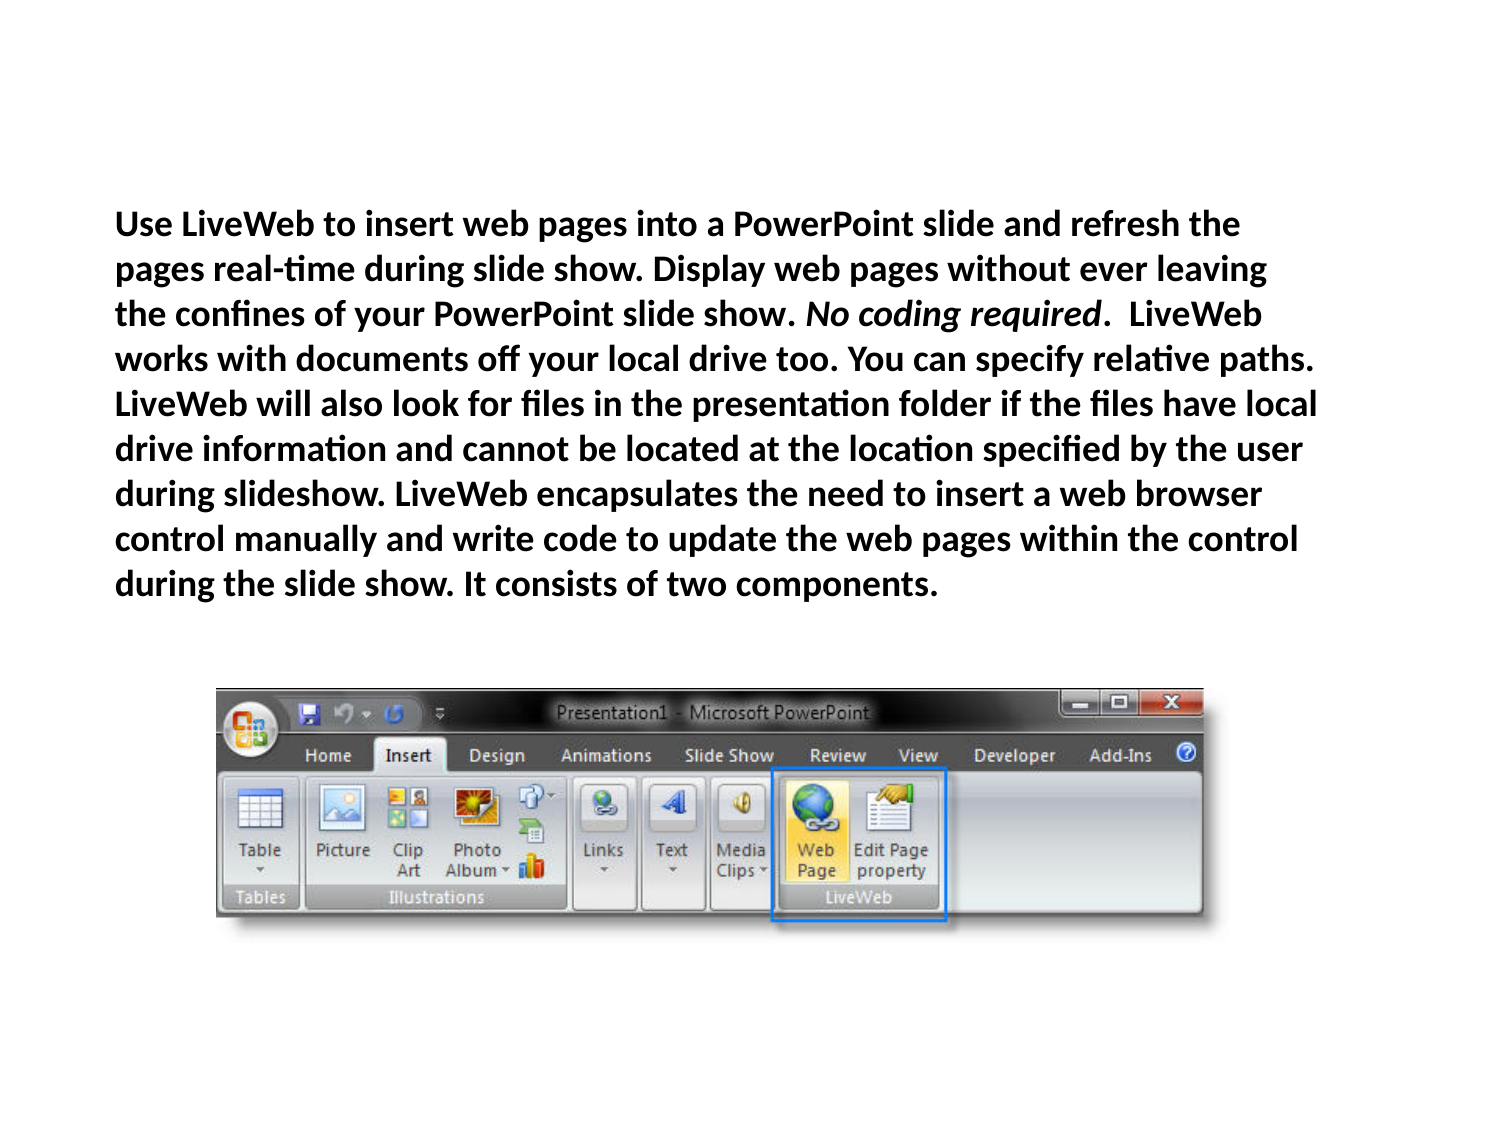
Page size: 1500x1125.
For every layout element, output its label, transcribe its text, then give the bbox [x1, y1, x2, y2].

text_box Use LiveWeb to insert web pages into a PowerPoint slide and refresh the pages real-time during slide show. Display web pages without ever leaving the confines of your PowerPoint slide show. No coding required. LiveWeb works with documents off your local drive too. You can specify relative paths. LiveWeb will also look for files in the presentation folder if the files have local drive information and cannot be located at the location specified by the user during slideshow. LiveWeb encapsulates the need to insert a web browser control manually and write code to update the web pages within the control during the slide show. It consists of two components. [99, 191, 1338, 612]
picture [216, 688, 1230, 943]
